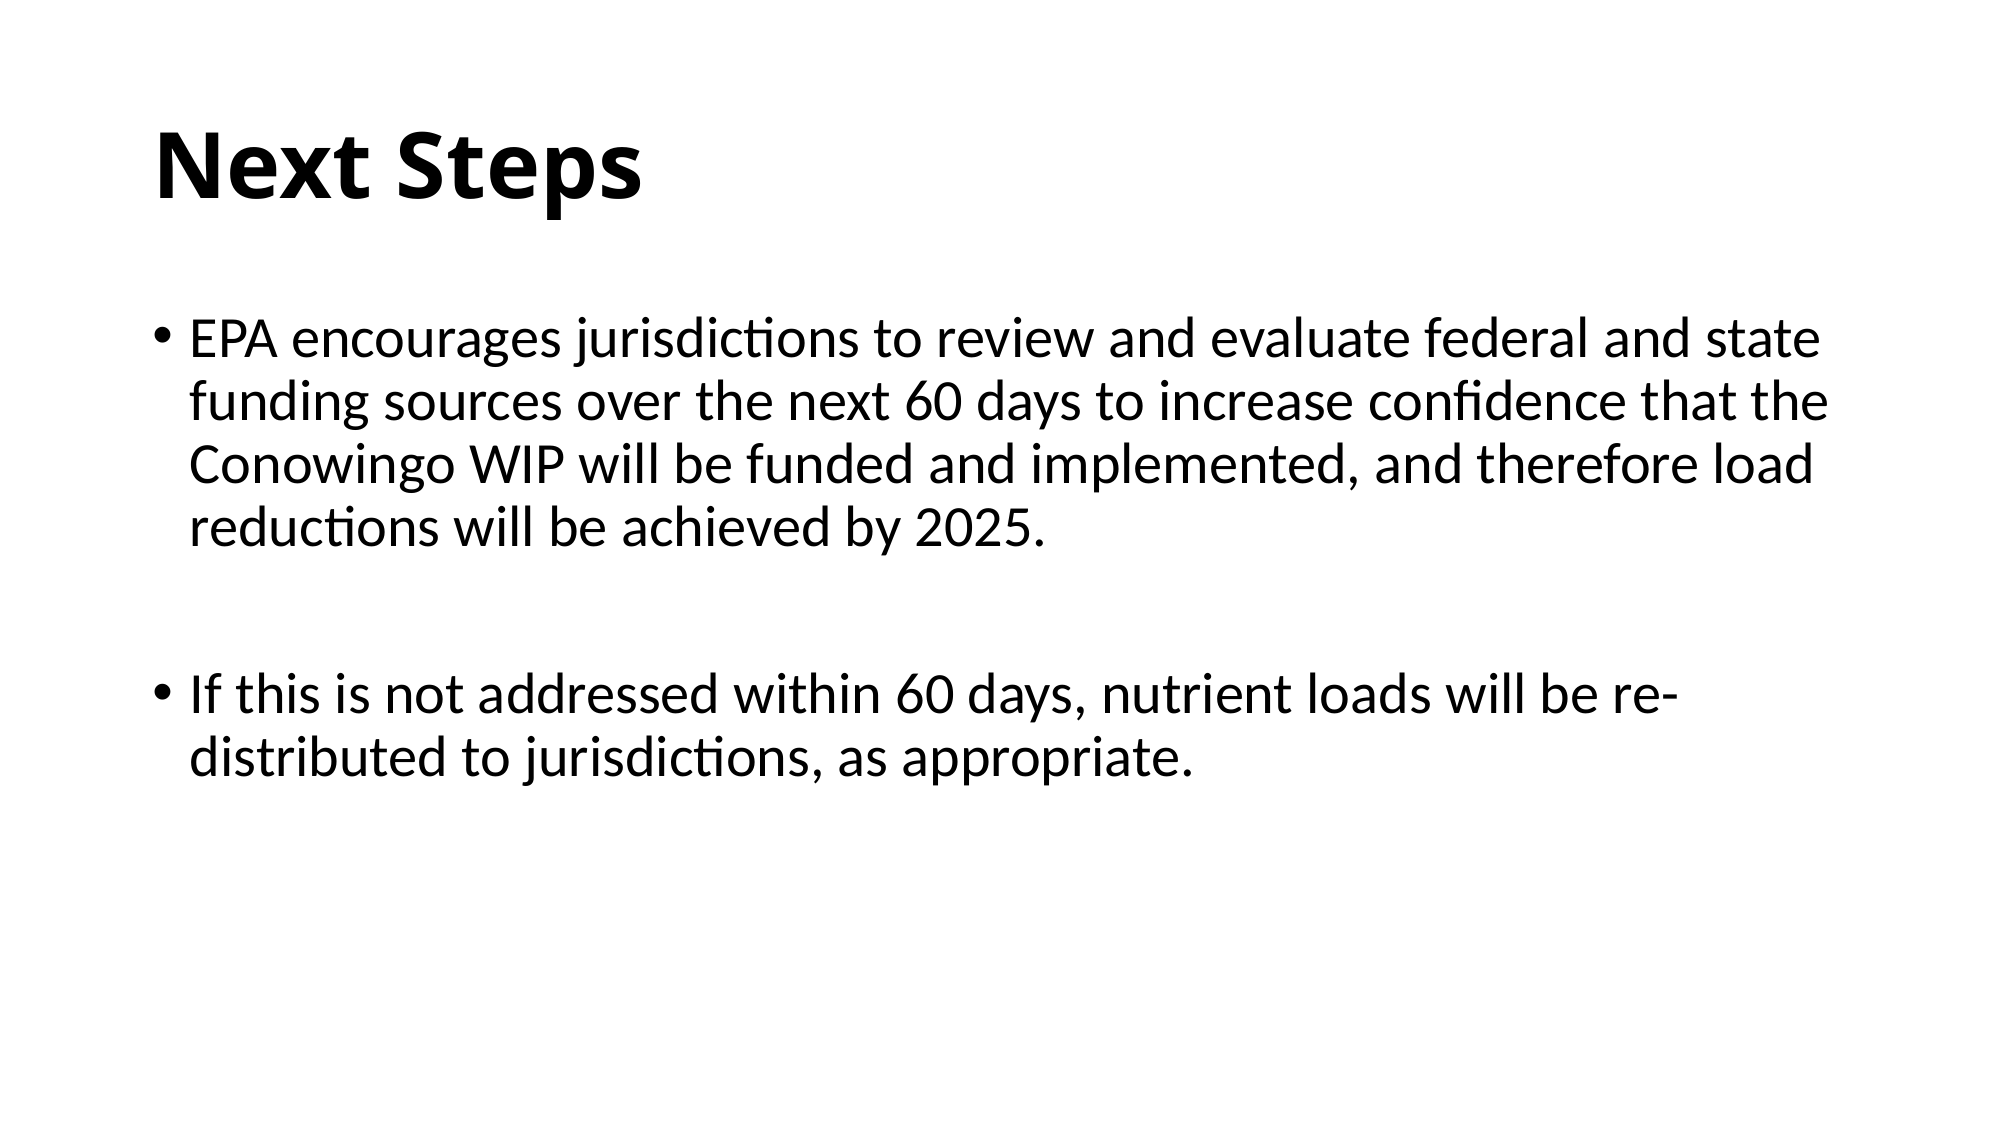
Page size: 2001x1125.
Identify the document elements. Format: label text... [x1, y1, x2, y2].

list EPA encourages jurisdictions to review and evaluate federal and state funding sources over the next 60 days to increase confidence that the Conowingo WIP will be funded and implemented, and therefore load reductions will be achieved by 2025. If this is not addressed within 60 days, nutrient loads will be re-distributed to jurisdictions, as appropriate. [137, 299, 1863, 1014]
title Next Steps [137, 59, 1863, 278]
